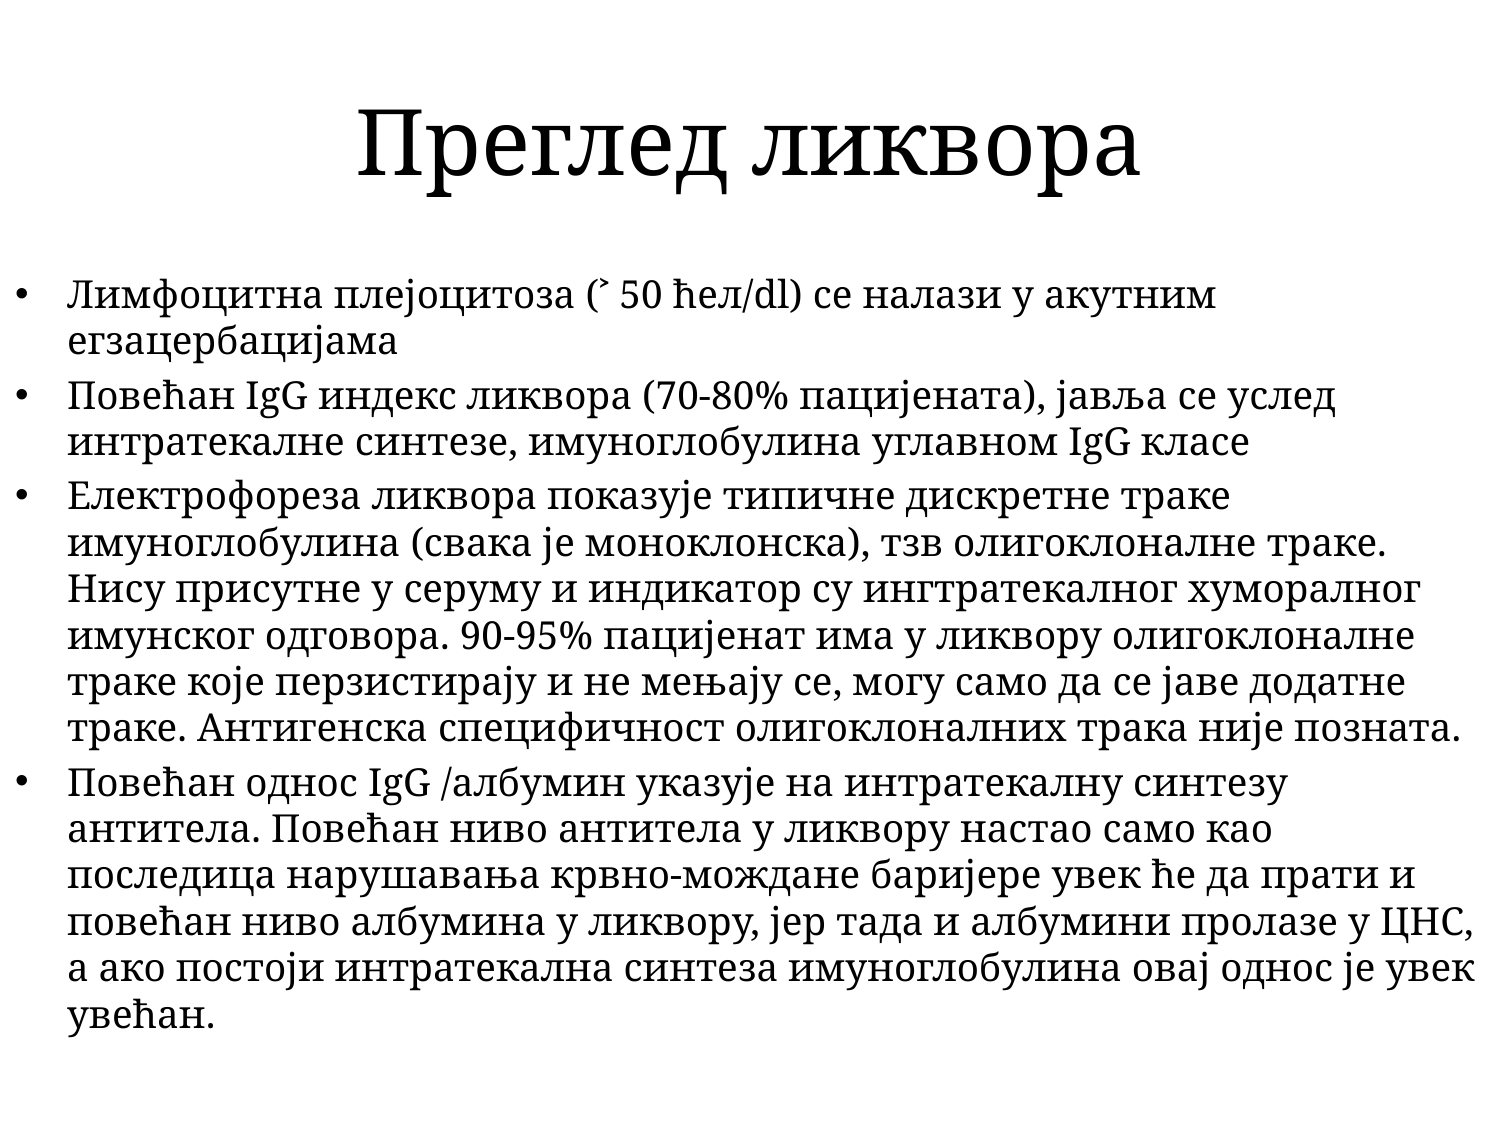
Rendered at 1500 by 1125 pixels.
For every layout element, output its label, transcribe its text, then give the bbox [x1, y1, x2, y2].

list Лимфоцитна плејоцитоза (˃ 50 ћел/dl) се налази у акутним егзацербацијама Повећан IgG индекс ликвора (70-80% пацијената), јавља се услед интратекалне синтезе, имуноглобулина углавном IgG класе Електрофореза ликвора показује типичне дискретне траке имуноглобулина (свака је моноклонска), тзв олигоклоналне траке. Нису присутне у серуму и индикатор су ингтратекалног хуморалног имунског одговора. 90-95% пацијенат има у ликвору олигоклоналне траке које перзистирају и не мењају се, могу само да се јаве додатне траке. Антигенска специфичност олигоклоналних трака није позната. Повећан однос IgG /албумин указује на интратекалну синтезу антитела. Повећан ниво антитела у ликвору настао само као последица нарушавања крвно-мождане баријере увек ће да прати и повећан ниво албумина у ликвору, јер тада и албумини пролазе у ЦНС, а ако постоји интратекална синтеза имуноглобулина овај однос је увек увећан. [0, 262, 1500, 1047]
title Преглед ликвора [75, 45, 1425, 233]
